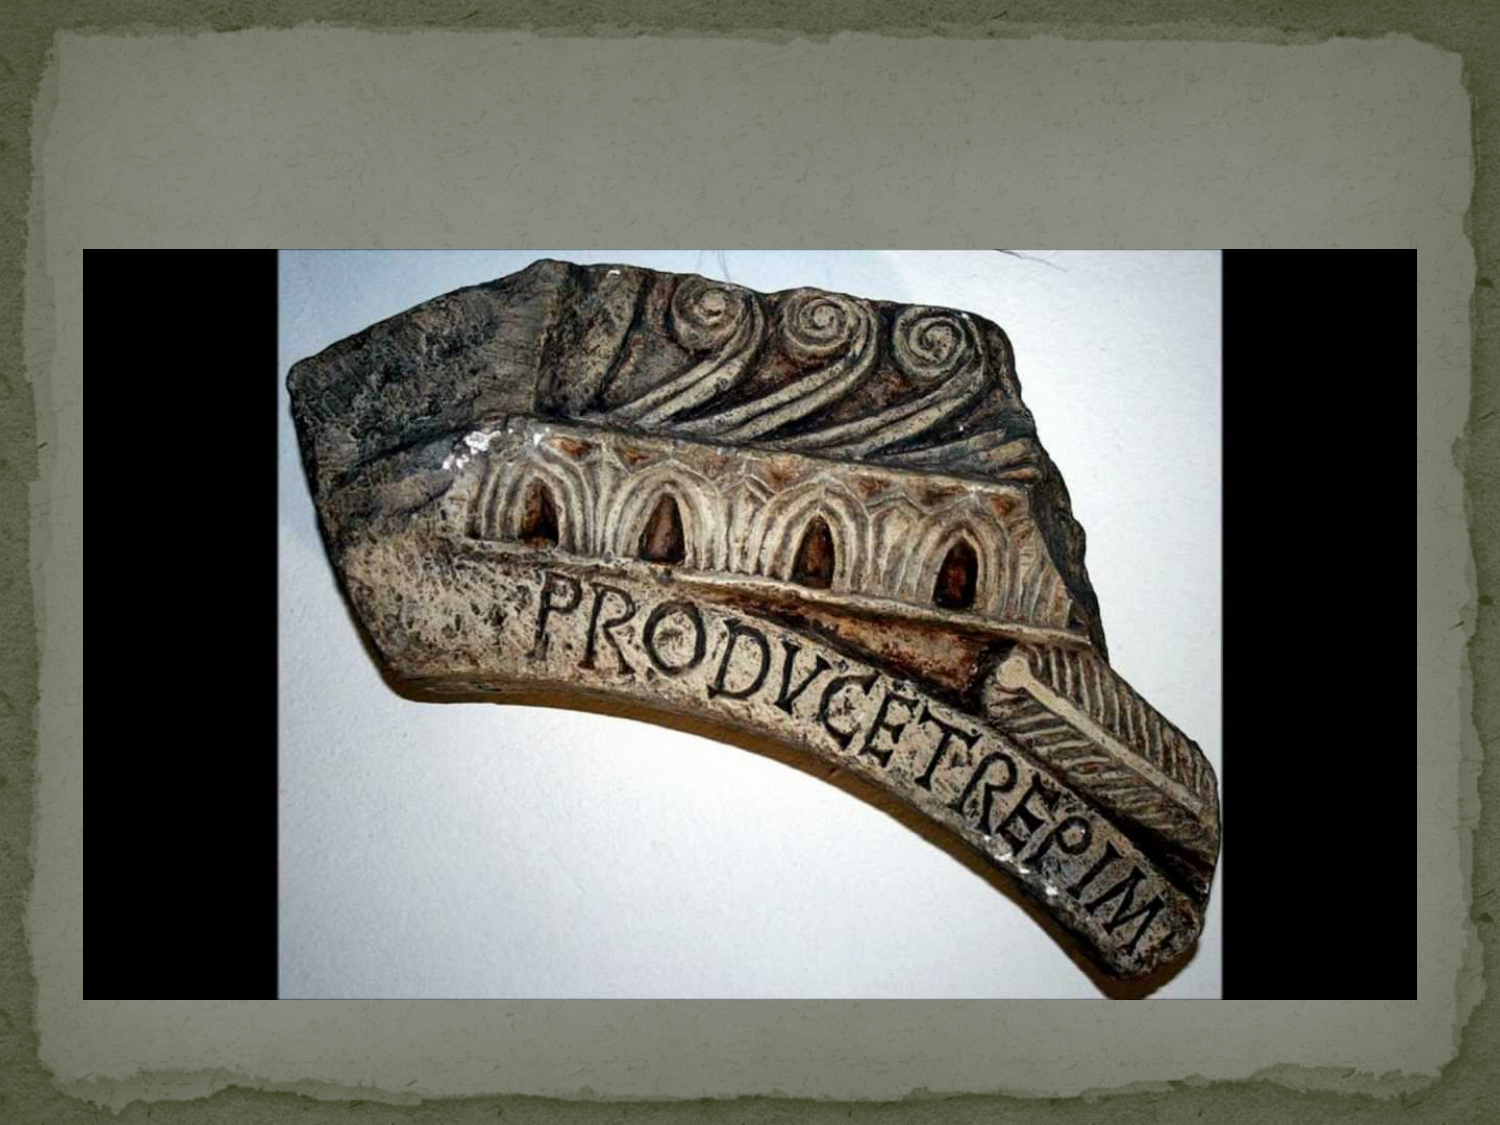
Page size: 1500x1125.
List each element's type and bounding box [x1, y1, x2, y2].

list [86, 252, 1415, 997]
